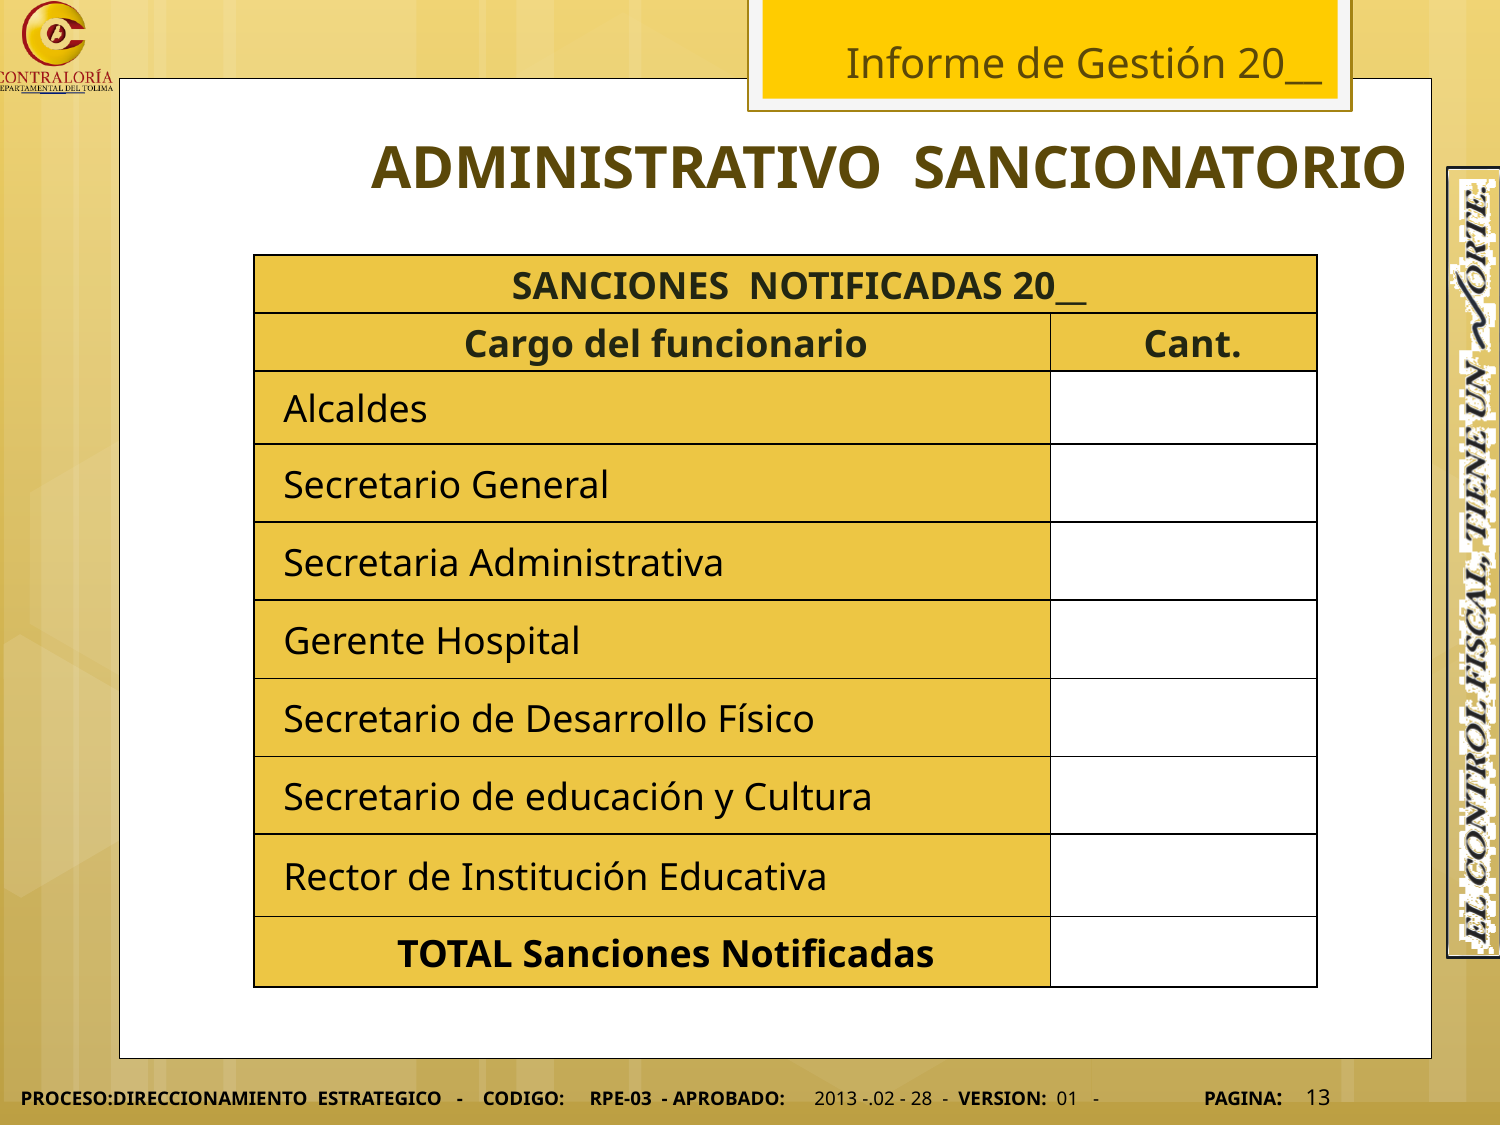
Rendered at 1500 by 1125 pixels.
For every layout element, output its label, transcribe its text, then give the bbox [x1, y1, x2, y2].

table_cell [1051, 601, 1316, 678]
picture [1446, 166, 1500, 959]
table_cell Rector de Institución Educativa [255, 835, 1050, 916]
table_cell Cargo del funcionario [255, 314, 1050, 370]
table_header SANCIONES NOTIFICADAS 20__ [255, 256, 1316, 312]
table_cell [1051, 757, 1316, 833]
table_cell [1051, 679, 1316, 756]
table_cell Gerente Hospital [255, 601, 1050, 678]
table_cell TOTAL Sanciones Notificadas [255, 917, 1050, 986]
title ADMINISTRATIVO SANCIONATORIO [270, 113, 1424, 209]
table_cell Alcaldes [255, 372, 1050, 443]
table_cell Secretario de educación y Cultura [255, 757, 1050, 833]
table_cell [1051, 917, 1316, 986]
table_cell Secretaria Administrativa [255, 523, 1050, 599]
table_cell [1051, 372, 1316, 443]
picture [0, 1, 113, 94]
table_cell Cant. [1051, 314, 1316, 370]
table_cell [1051, 835, 1316, 916]
table_cell Secretario General [255, 445, 1050, 521]
table_cell [1051, 445, 1316, 521]
table_cell [1051, 523, 1316, 599]
table_cell Secretario de Desarrollo Físico [255, 679, 1050, 756]
